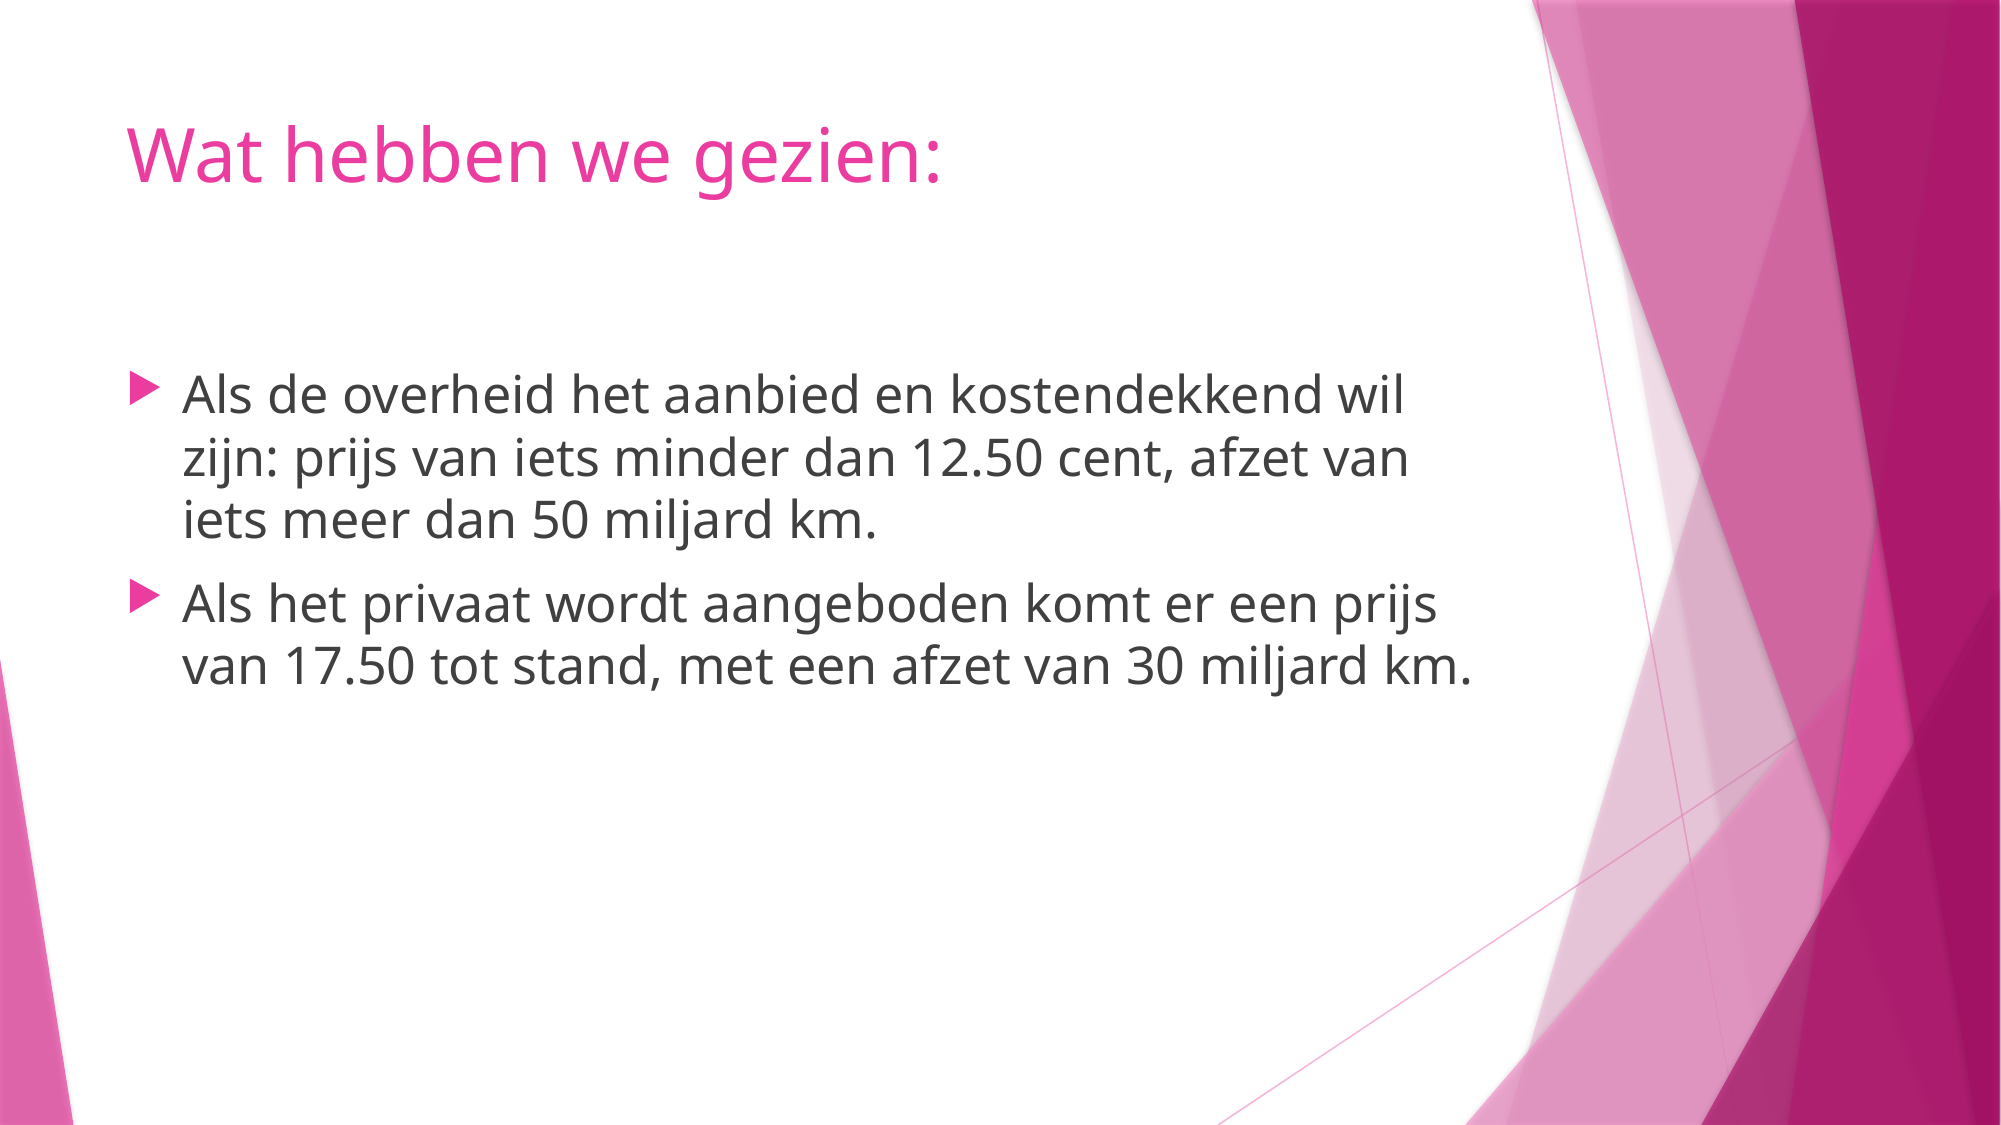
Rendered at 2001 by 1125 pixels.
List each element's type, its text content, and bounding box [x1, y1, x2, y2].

list Als de overheid het aanbied en kostendekkend wil zijn: prijs van iets minder dan 12.50 cent, afzet van iets meer dan 50 miljard km. Als het privaat wordt aangeboden komt er een prijs van 17.50 tot stand, met een afzet van 30 miljard km. [111, 354, 1522, 992]
title Wat hebben we gezien: [111, 99, 1522, 317]
